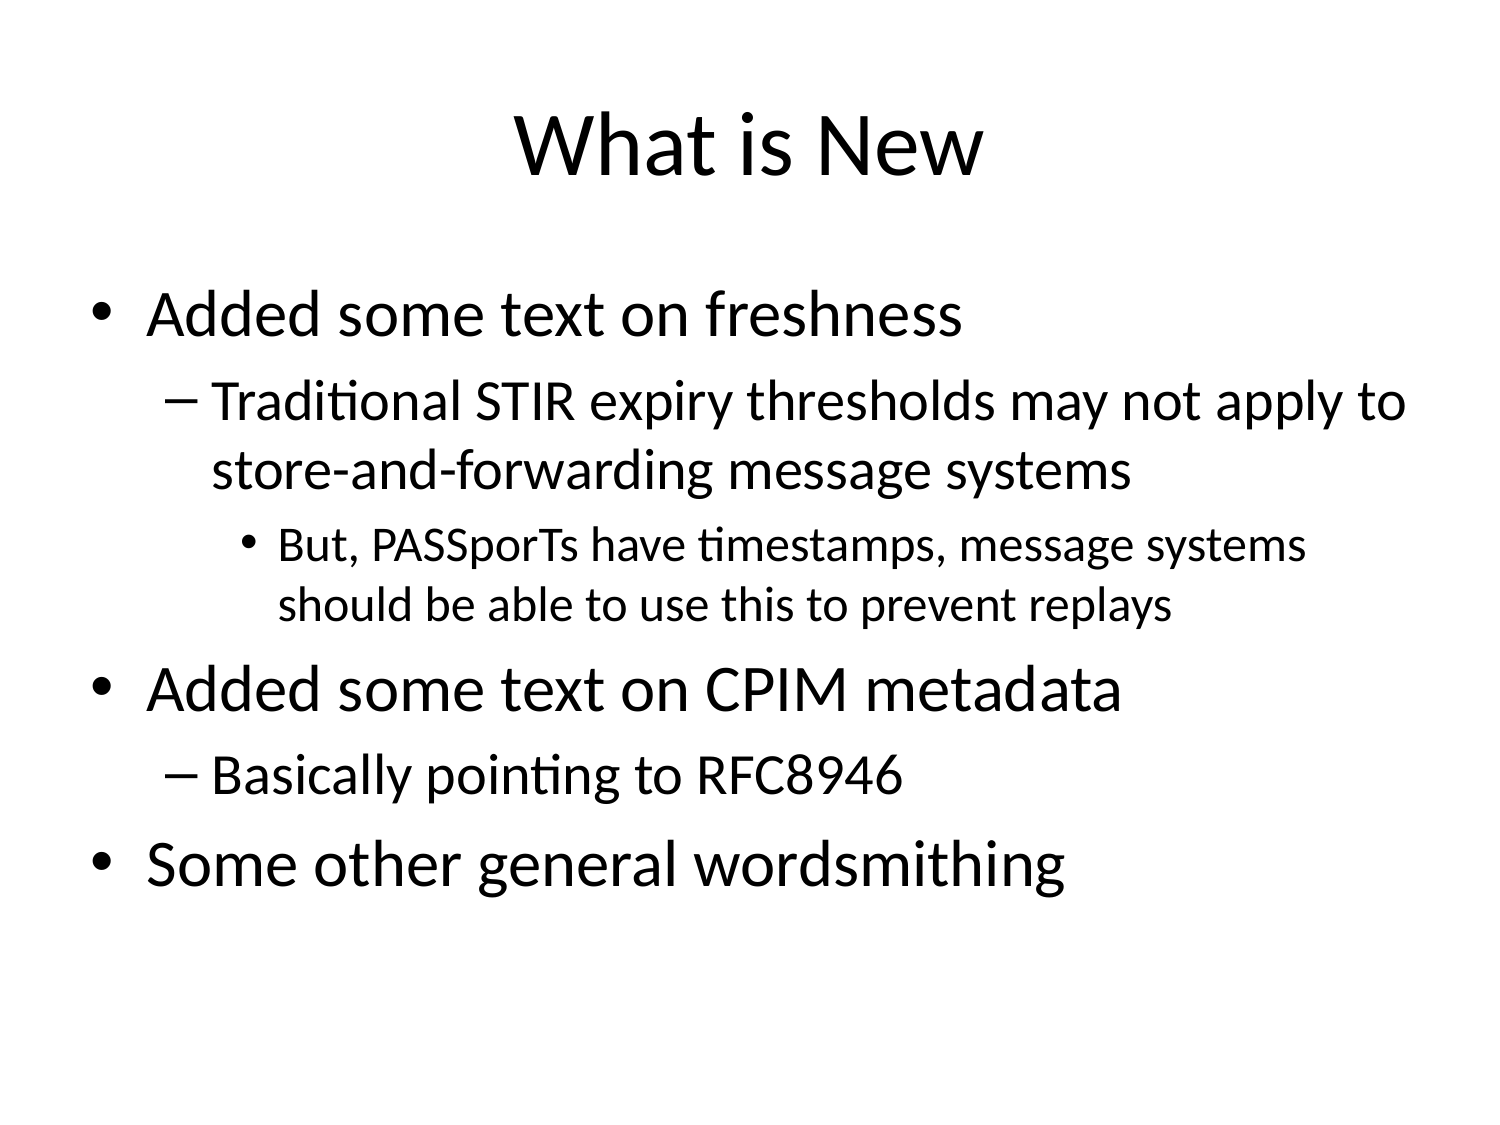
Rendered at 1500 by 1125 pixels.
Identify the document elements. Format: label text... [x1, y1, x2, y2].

list Added some text on freshness Traditional STIR expiry thresholds may not apply to store-and-forwarding message systems But, PASSporTs have timestamps, message systems should be able to use this to prevent replays Added some text on CPIM metadata Basically pointing to RFC8946 Some other general wordsmithing [75, 262, 1425, 1005]
title What is New [75, 45, 1425, 233]
